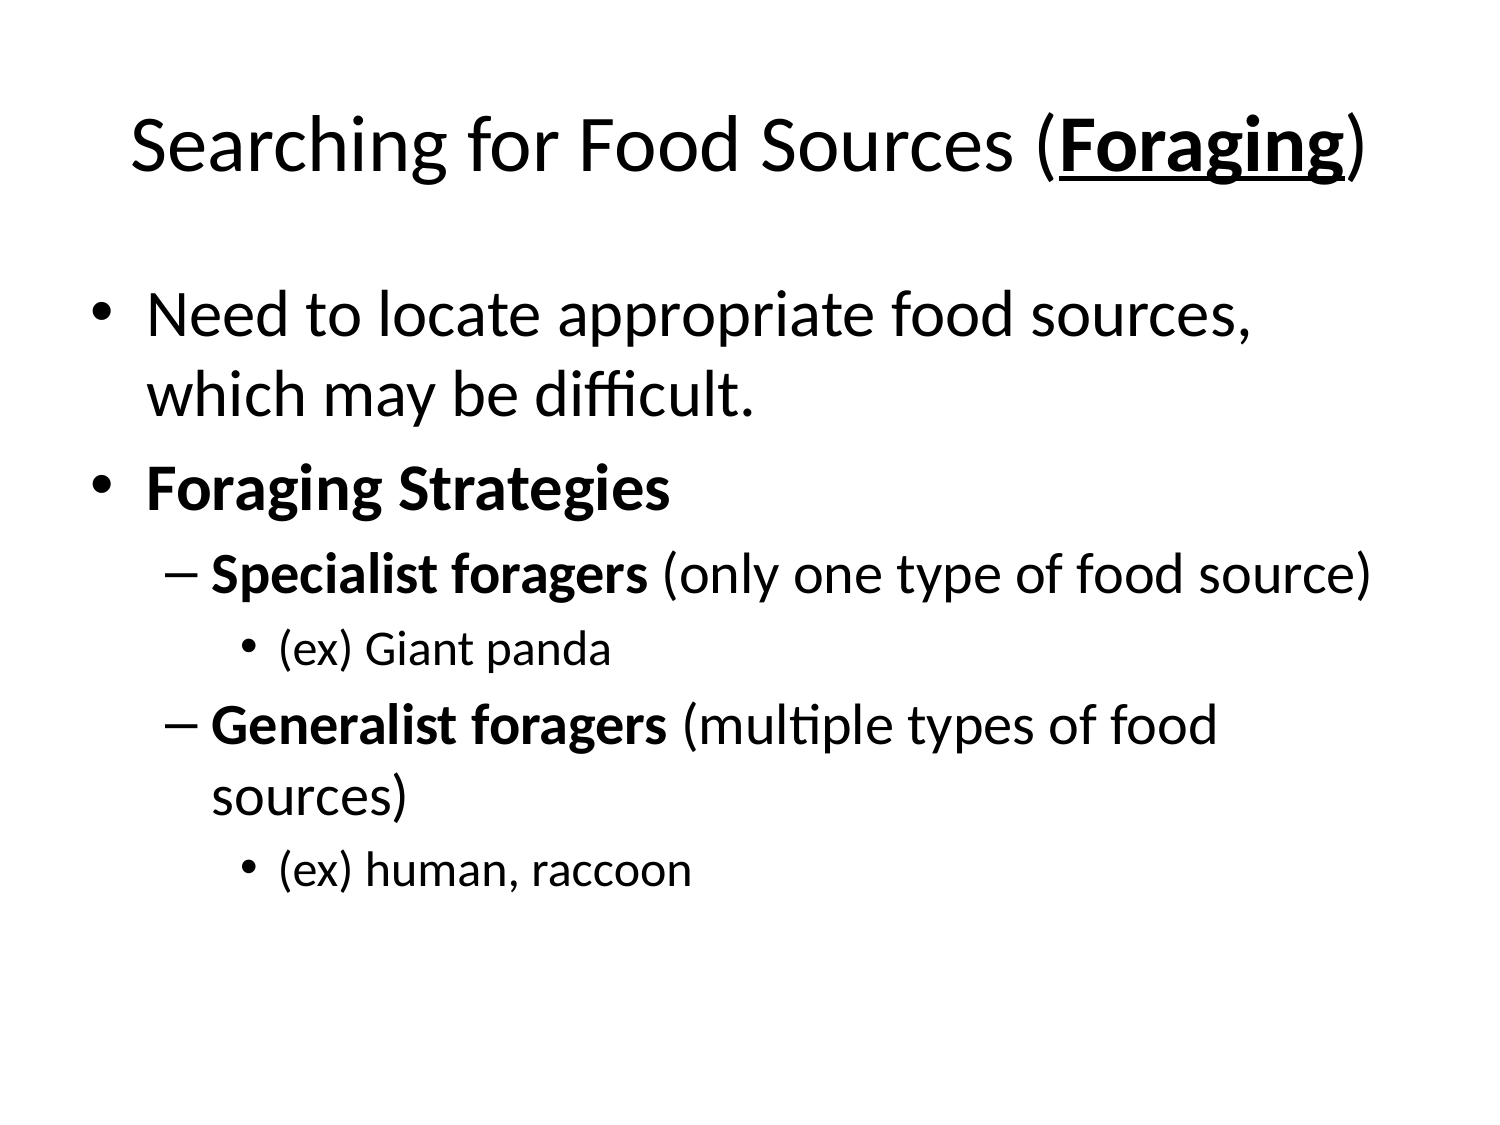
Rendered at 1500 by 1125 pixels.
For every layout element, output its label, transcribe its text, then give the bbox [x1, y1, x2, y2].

title Searching for Food Sources (Foraging) [75, 45, 1425, 233]
list Need to locate appropriate food sources, which may be difficult. Foraging Strategies Specialist foragers (only one type of food source) (ex) Giant panda Generalist foragers (multiple types of food sources) (ex) human, raccoon [75, 262, 1425, 1005]
